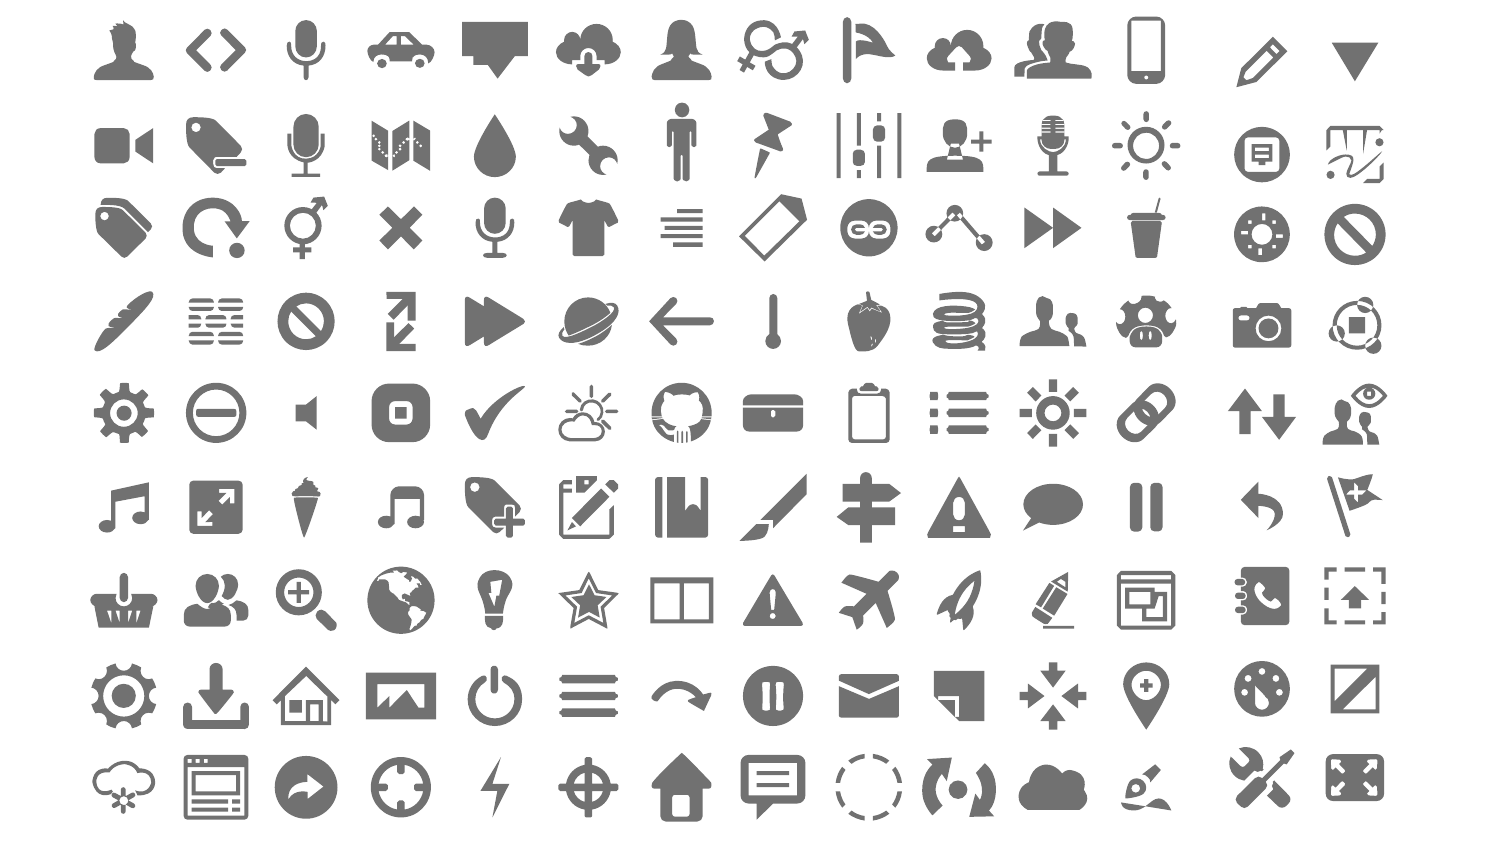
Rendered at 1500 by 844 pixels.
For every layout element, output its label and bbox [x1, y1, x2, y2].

text_box [1234, 661, 1290, 717]
text_box [1322, 399, 1363, 445]
text_box [1143, 169, 1149, 180]
text_box [651, 680, 712, 711]
text_box [1240, 481, 1283, 531]
text_box [1073, 408, 1087, 418]
text_box [183, 573, 231, 627]
text_box [1142, 764, 1161, 783]
text_box [315, 609, 337, 631]
text_box [1327, 475, 1351, 538]
text_box [1143, 111, 1149, 123]
text_box [559, 480, 614, 539]
text_box [1340, 586, 1370, 609]
text_box [229, 242, 245, 259]
text_box [371, 383, 431, 443]
text_box [926, 29, 992, 71]
text_box [1363, 162, 1384, 184]
text_box [414, 58, 425, 68]
text_box [558, 297, 619, 346]
text_box [392, 120, 410, 171]
text_box [205, 315, 227, 320]
text_box [1328, 296, 1382, 354]
text_box [660, 234, 703, 239]
text_box [677, 209, 703, 214]
text_box [558, 757, 619, 818]
text_box [135, 128, 154, 164]
text_box [660, 217, 703, 222]
text_box [1129, 482, 1143, 532]
text_box [186, 117, 247, 174]
text_box [277, 292, 335, 351]
text_box [1161, 120, 1172, 130]
text_box [1022, 483, 1084, 531]
text_box [1035, 571, 1069, 616]
text_box [740, 754, 806, 820]
text_box [464, 477, 525, 538]
text_box [467, 675, 523, 727]
text_box [205, 323, 227, 328]
text_box [484, 615, 504, 631]
text_box [464, 296, 525, 346]
text_box [838, 674, 899, 695]
text_box [230, 323, 244, 328]
text_box [386, 291, 416, 321]
text_box [1324, 203, 1386, 266]
text_box [743, 574, 803, 626]
text_box [946, 391, 989, 401]
text_box [183, 754, 249, 820]
text_box [228, 600, 249, 621]
text_box [739, 524, 769, 541]
text_box [1125, 778, 1147, 799]
text_box [1127, 197, 1166, 258]
text_box [1014, 21, 1092, 79]
text_box [754, 148, 770, 179]
text_box [92, 760, 156, 814]
text_box [1048, 379, 1058, 392]
text_box [230, 315, 244, 320]
text_box [856, 170, 861, 179]
text_box [286, 41, 326, 81]
text_box [932, 291, 986, 351]
text_box [1123, 662, 1170, 730]
text_box [576, 52, 601, 77]
text_box [377, 58, 387, 69]
text_box [877, 145, 882, 179]
text_box [480, 757, 510, 818]
text_box [655, 477, 663, 538]
text_box [1337, 474, 1383, 511]
text_box [946, 425, 989, 434]
text_box [1261, 394, 1297, 440]
text_box [1169, 142, 1181, 149]
text_box [413, 120, 431, 171]
text_box [605, 480, 619, 493]
text_box [848, 388, 890, 443]
text_box [1234, 566, 1290, 626]
text_box [948, 780, 968, 799]
text_box [379, 206, 423, 250]
text_box [852, 149, 865, 166]
text_box [567, 522, 577, 531]
text_box [218, 340, 244, 345]
text_box [558, 199, 619, 257]
text_box [872, 753, 890, 764]
text_box [189, 480, 243, 534]
text_box [1040, 704, 1066, 730]
text_box [929, 408, 939, 418]
text_box [559, 116, 618, 175]
text_box [1344, 620, 1366, 625]
text_box [835, 791, 846, 808]
text_box [93, 382, 155, 443]
text_box [1121, 161, 1131, 171]
text_box [1065, 312, 1087, 347]
text_box [1359, 411, 1380, 445]
text_box [666, 102, 697, 182]
text_box [91, 663, 157, 729]
text_box [926, 119, 984, 172]
text_box [559, 708, 618, 717]
text_box [838, 686, 899, 718]
text_box [1326, 170, 1335, 179]
text_box [377, 486, 425, 529]
text_box [1373, 567, 1386, 584]
text_box [93, 20, 154, 81]
text_box [649, 296, 714, 346]
text_box [220, 573, 239, 600]
text_box [198, 662, 234, 714]
text_box [1331, 42, 1379, 82]
text_box [1121, 798, 1172, 811]
text_box [1127, 126, 1165, 164]
text_box [1024, 207, 1082, 249]
text_box [1235, 749, 1295, 809]
text_box [188, 323, 202, 328]
text_box [872, 125, 886, 142]
text_box [651, 19, 712, 81]
text_box [835, 766, 846, 783]
text_box [739, 194, 808, 262]
text_box [1127, 16, 1166, 84]
text_box [842, 17, 852, 84]
text_box [742, 665, 804, 727]
text_box [367, 566, 435, 634]
text_box [925, 204, 993, 252]
text_box [559, 691, 618, 701]
text_box [1116, 570, 1176, 630]
text_box [185, 28, 212, 72]
text_box [1161, 161, 1171, 171]
text_box [877, 113, 882, 122]
text_box [1330, 664, 1380, 714]
text_box [848, 753, 865, 764]
text_box [183, 702, 249, 730]
text_box [1324, 608, 1337, 625]
text_box [291, 477, 321, 538]
text_box [1234, 126, 1290, 183]
text_box [922, 757, 952, 816]
text_box [892, 791, 903, 808]
text_box [760, 473, 807, 529]
text_box [1019, 296, 1070, 347]
text_box [220, 28, 247, 72]
text_box [287, 113, 325, 177]
text_box [836, 113, 841, 179]
text_box [188, 298, 214, 303]
text_box [1116, 383, 1176, 443]
text_box [1232, 303, 1292, 348]
text_box [484, 197, 506, 234]
text_box [284, 196, 328, 260]
text_box [1236, 36, 1288, 88]
text_box [1116, 295, 1177, 348]
text_box [462, 21, 528, 79]
text_box [651, 752, 712, 822]
text_box [475, 218, 515, 258]
text_box [765, 293, 782, 349]
text_box [555, 23, 621, 65]
text_box [1018, 764, 1088, 810]
text_box [1344, 567, 1366, 572]
text_box [371, 120, 389, 171]
text_box [1037, 115, 1069, 176]
text_box [386, 322, 416, 352]
text_box [1229, 747, 1264, 781]
text_box [897, 113, 902, 179]
text_box [872, 810, 890, 821]
text_box [119, 572, 129, 603]
text_box [969, 763, 996, 817]
text_box [971, 131, 992, 152]
text_box [892, 766, 903, 783]
text_box [946, 408, 989, 418]
text_box [188, 306, 214, 311]
text_box [1375, 138, 1384, 147]
text_box [370, 757, 431, 818]
text_box [1325, 754, 1385, 802]
text_box [365, 672, 437, 720]
text_box [855, 23, 896, 60]
text_box [742, 407, 804, 432]
text_box [838, 570, 899, 630]
text_box [558, 384, 619, 442]
text_box [651, 382, 712, 442]
text_box [737, 20, 809, 80]
text_box [1027, 386, 1042, 402]
text_box [1031, 606, 1075, 629]
text_box [272, 666, 340, 726]
text_box [1061, 683, 1087, 709]
text_box [185, 382, 247, 443]
text_box [1064, 424, 1079, 439]
text_box [188, 340, 214, 345]
text_box [1373, 612, 1386, 625]
text_box [1266, 780, 1291, 808]
text_box [94, 128, 130, 164]
text_box [840, 199, 898, 257]
text_box [188, 315, 202, 320]
text_box [1327, 151, 1383, 178]
text_box [295, 20, 317, 58]
text_box [576, 476, 597, 493]
text_box [188, 331, 214, 337]
text_box [754, 112, 792, 152]
text_box [1019, 408, 1032, 418]
text_box [936, 570, 982, 631]
text_box [929, 391, 939, 401]
text_box [558, 571, 619, 629]
text_box [667, 477, 709, 538]
text_box [836, 472, 902, 543]
text_box [182, 197, 250, 258]
text_box [927, 476, 991, 538]
text_box [95, 197, 153, 258]
text_box [571, 488, 610, 527]
text_box [664, 225, 703, 230]
text_box [94, 291, 154, 352]
text_box [477, 570, 513, 614]
text_box [1381, 591, 1386, 605]
text_box [274, 755, 338, 819]
text_box [98, 482, 149, 533]
text_box [367, 32, 435, 64]
text_box [490, 665, 499, 694]
text_box [218, 298, 244, 303]
text_box [1150, 482, 1163, 532]
text_box [1324, 567, 1337, 580]
text_box [673, 242, 703, 247]
text_box [1324, 587, 1329, 600]
text_box [1036, 396, 1070, 430]
text_box [559, 674, 618, 684]
text_box [1027, 424, 1042, 439]
text_box [464, 385, 525, 441]
text_box [1064, 386, 1079, 402]
text_box [1326, 125, 1384, 155]
text_box [1227, 388, 1262, 435]
text_box [848, 810, 865, 821]
text_box [1234, 206, 1290, 263]
text_box [856, 113, 861, 146]
text_box [1112, 142, 1123, 149]
text_box [742, 394, 804, 406]
text_box [1121, 120, 1131, 130]
text_box [859, 382, 879, 392]
text_box [295, 396, 317, 430]
text_box [473, 114, 516, 178]
text_box [218, 306, 244, 311]
text_box [90, 593, 158, 628]
text_box [933, 670, 985, 722]
text_box [1350, 383, 1388, 409]
text_box [218, 331, 244, 337]
text_box [1040, 662, 1066, 688]
text_box [650, 577, 714, 624]
text_box [1019, 683, 1045, 709]
text_box [847, 291, 891, 352]
text_box [1048, 433, 1058, 447]
text_box [275, 569, 322, 616]
text_box [929, 425, 939, 434]
